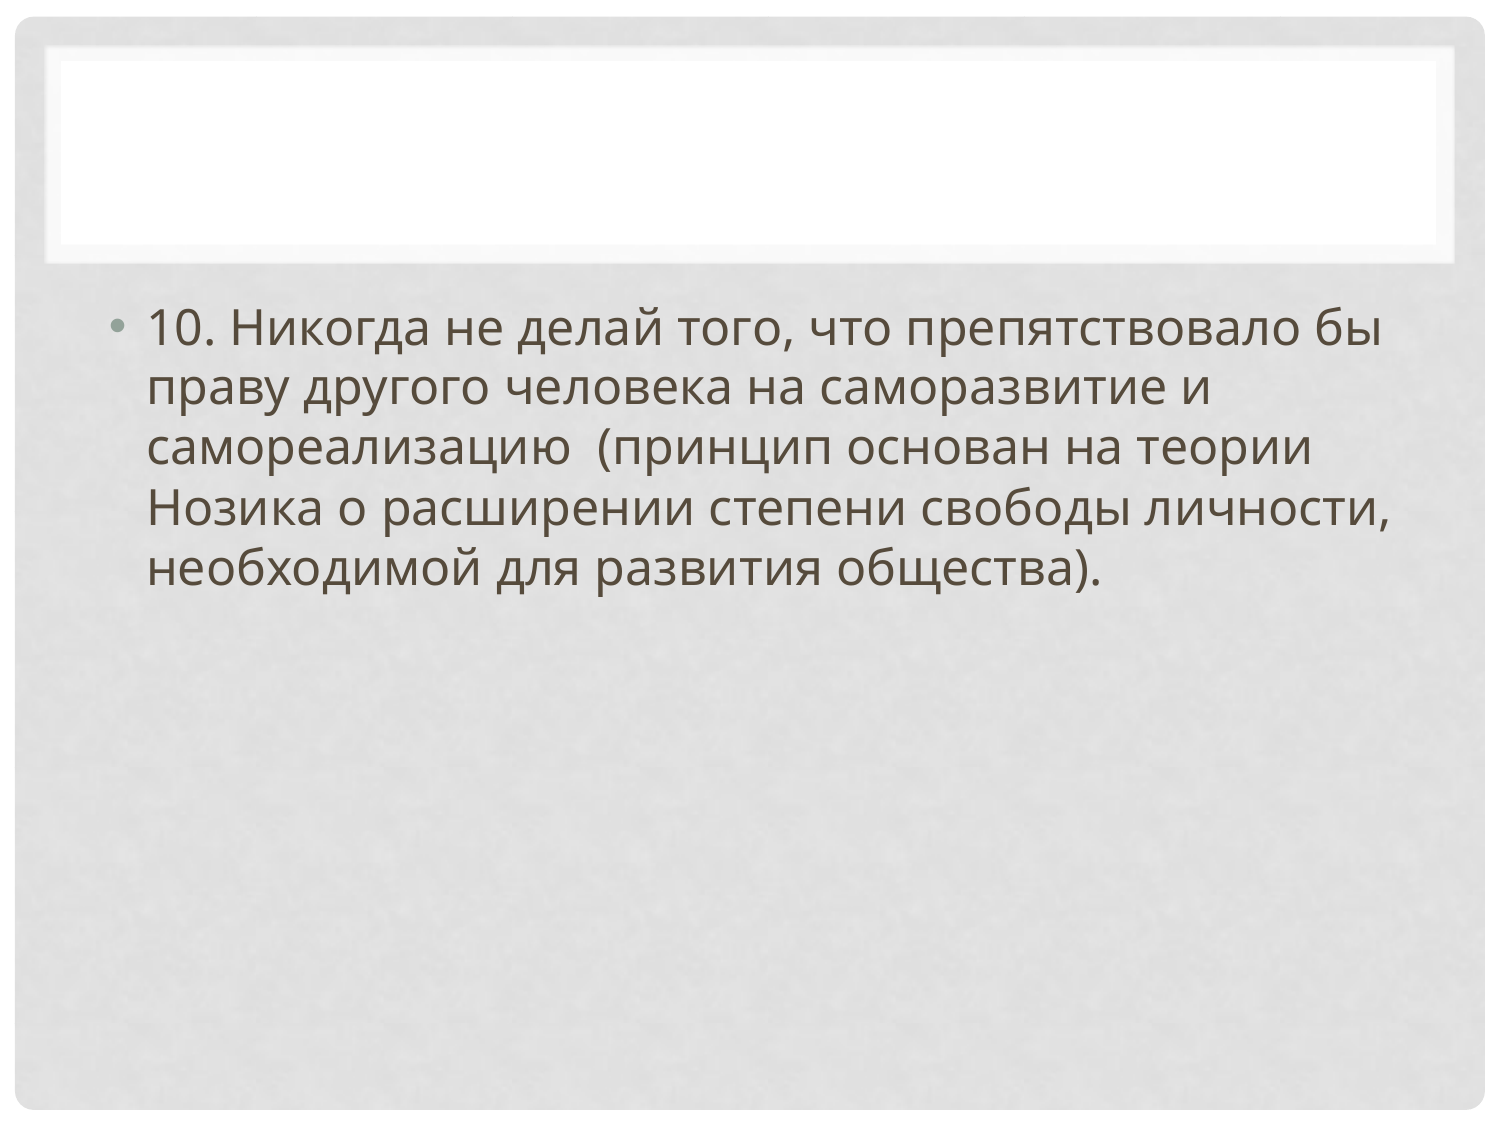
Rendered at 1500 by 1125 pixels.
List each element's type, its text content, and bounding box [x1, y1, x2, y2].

list 10. Никогда не делай того, что препятствовало бы праву другого человека на саморазвитие и самореализацию (принцип основан на теории Нозика о расширении степени свободы личности, необходимой для развития общества). [75, 287, 1425, 1005]
